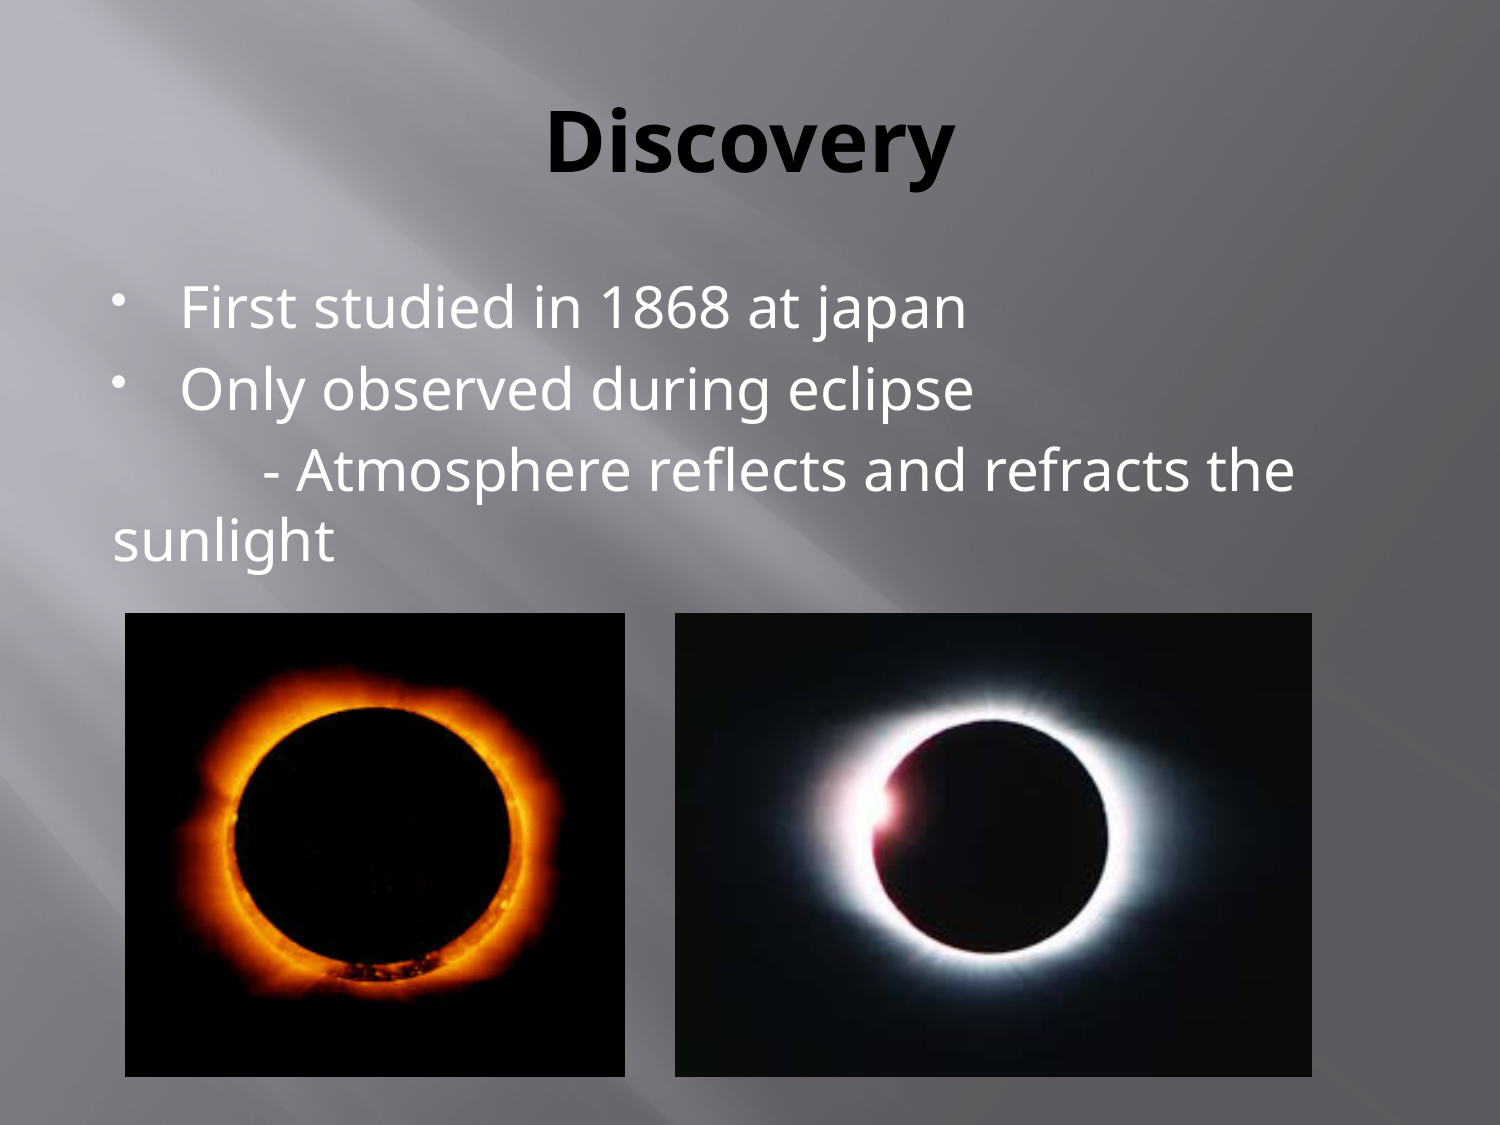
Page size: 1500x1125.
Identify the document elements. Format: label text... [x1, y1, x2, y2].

title Discovery [75, 45, 1425, 233]
picture [674, 613, 1312, 1077]
picture [124, 613, 626, 1077]
list First studied in 1868 at japan Only observed during eclipse - Atmosphere reflects and refracts the sunlight [75, 262, 1425, 1035]
